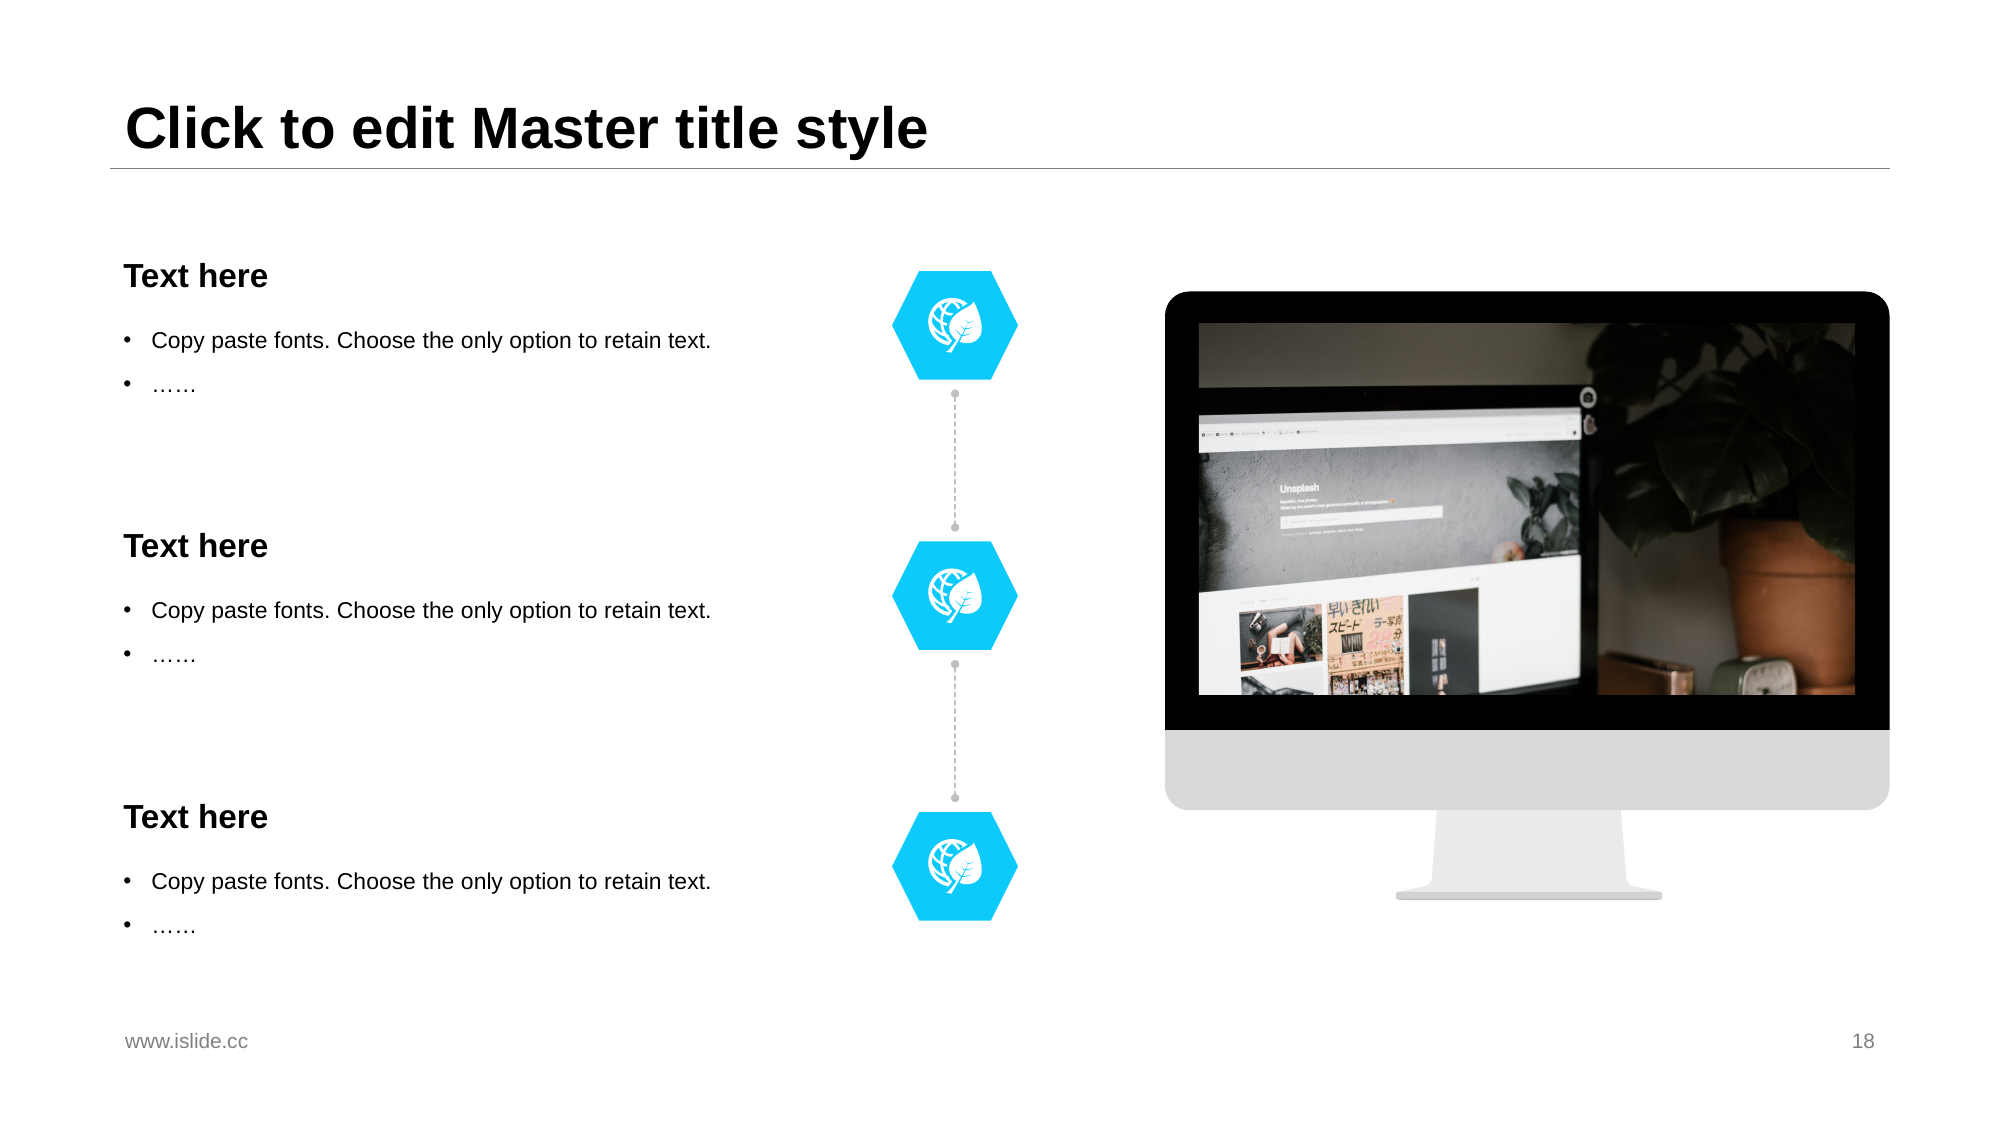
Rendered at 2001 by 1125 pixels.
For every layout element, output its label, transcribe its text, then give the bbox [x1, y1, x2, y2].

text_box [108, 237, 1890, 955]
footer www.islide.cc [109, 1023, 790, 1058]
slide_number 18 [1412, 1023, 1890, 1058]
title Click to edit Master title style [109, 0, 1890, 169]
